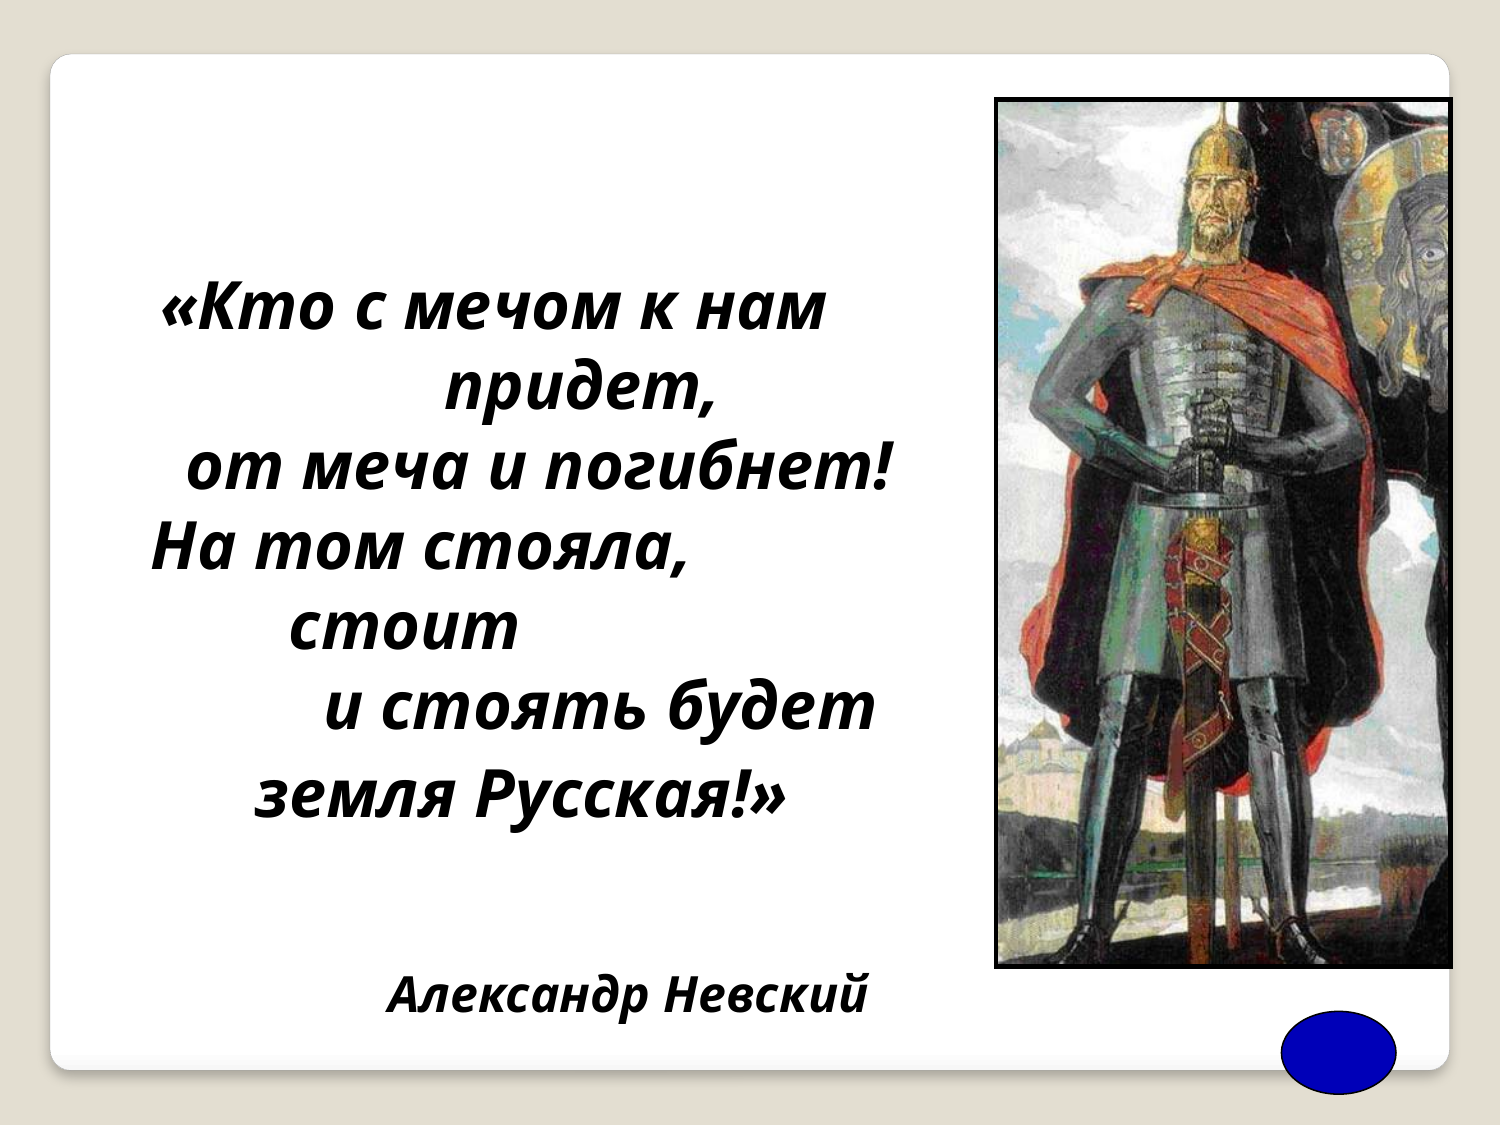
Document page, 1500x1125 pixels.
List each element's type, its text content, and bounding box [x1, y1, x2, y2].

text_box «Кто с мечом к нам придет, от меча и погибнет! На том стояла, стоит и стоять будет земля Русская!» [84, 255, 909, 841]
picture [997, 101, 1449, 965]
text_box Александр Невский [373, 955, 884, 1031]
text_box [1281, 1011, 1397, 1095]
